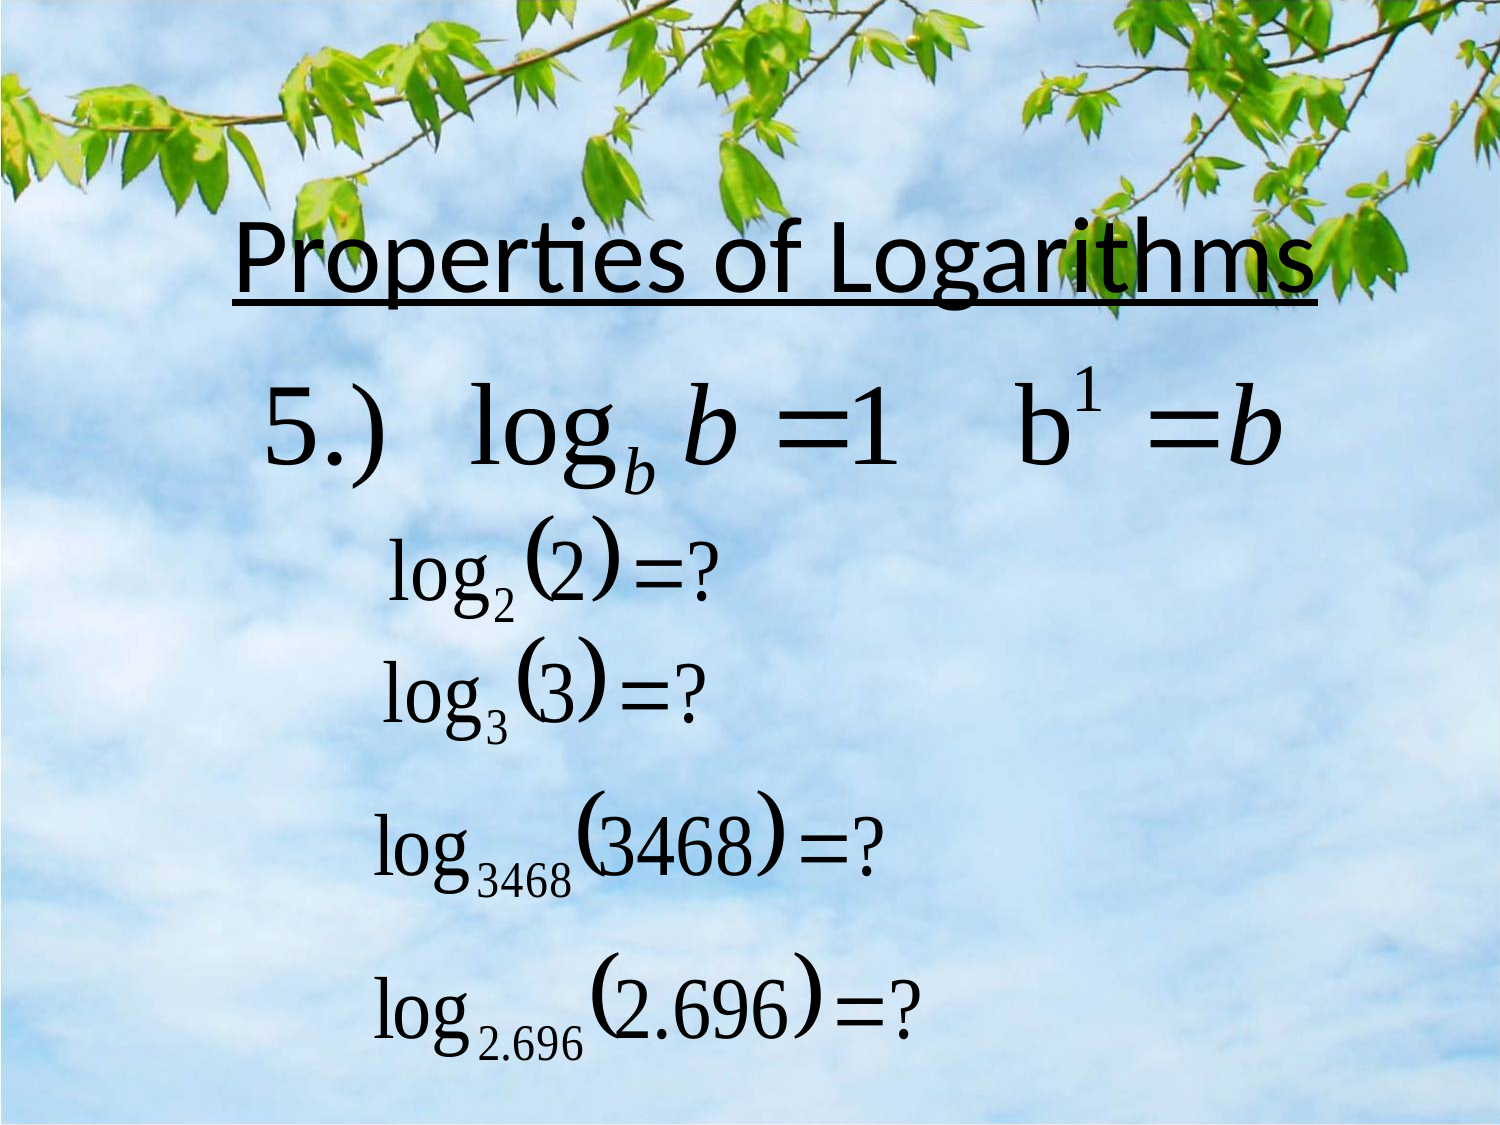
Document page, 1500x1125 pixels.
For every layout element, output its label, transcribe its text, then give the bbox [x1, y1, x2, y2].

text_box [362, 949, 937, 1083]
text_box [371, 633, 718, 767]
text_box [247, 337, 1311, 523]
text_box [362, 787, 898, 920]
picture [0, 0, 1500, 1125]
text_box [377, 512, 737, 638]
text_box Properties of Logarithms [137, 174, 1413, 323]
